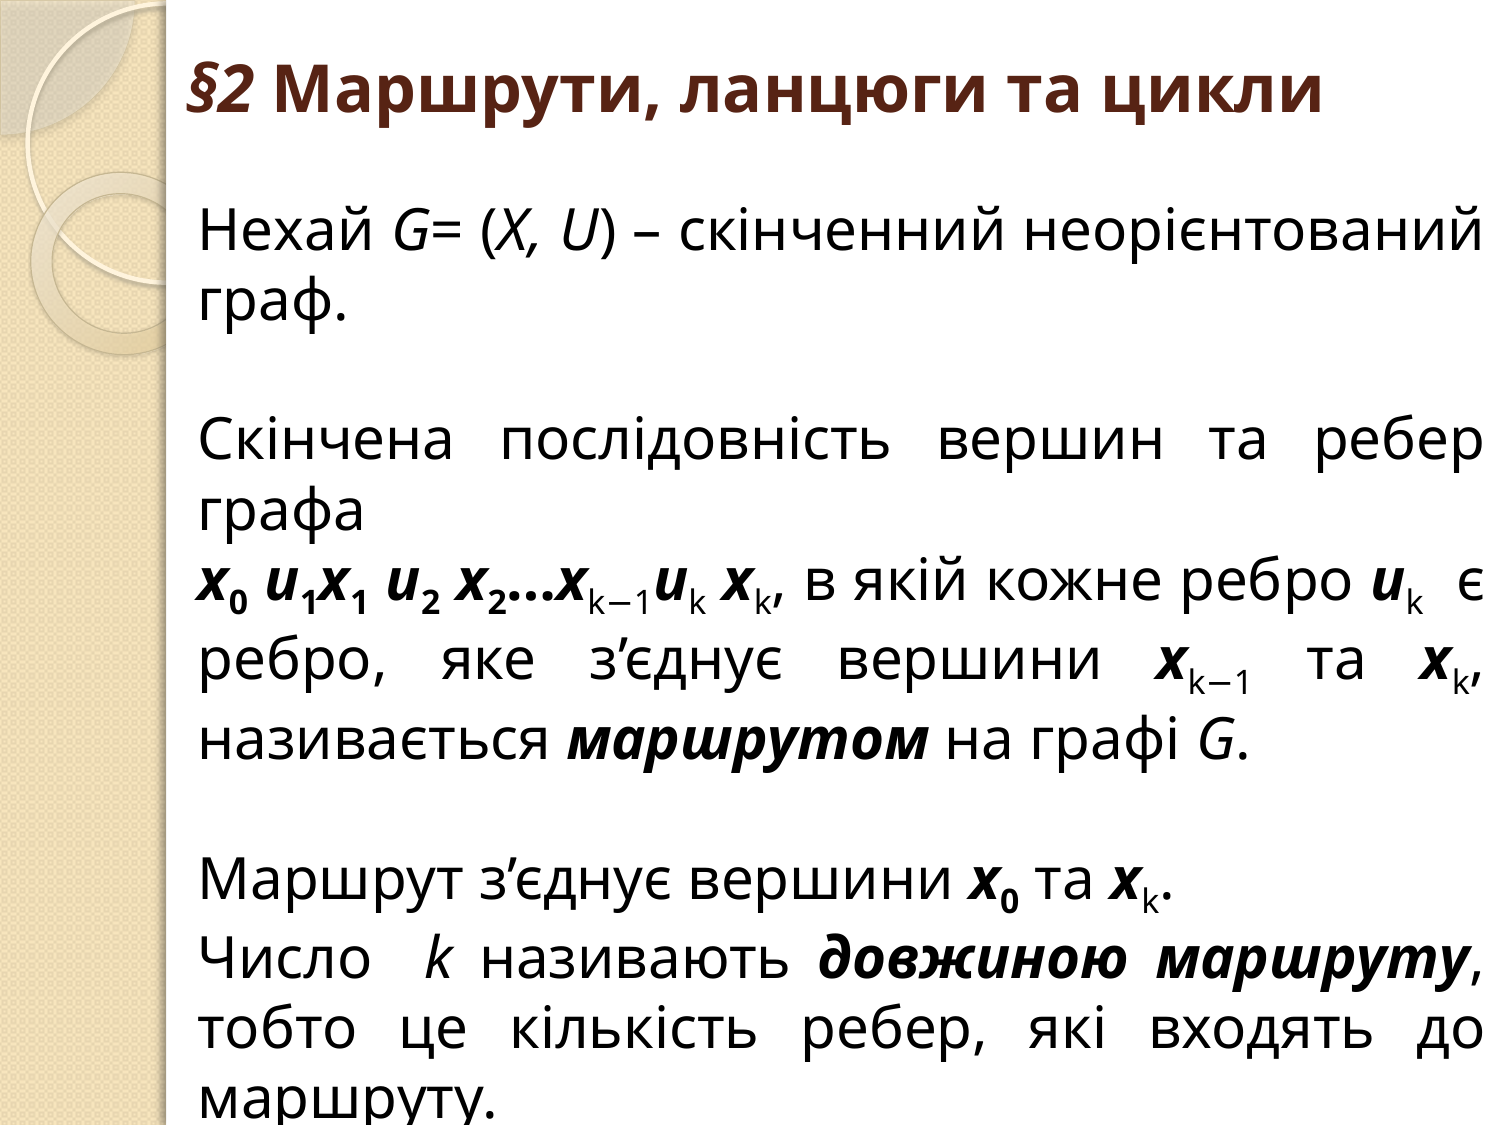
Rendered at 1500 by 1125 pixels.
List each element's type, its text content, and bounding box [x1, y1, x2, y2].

title §2 Маршрути, ланцюги та цикли [171, 19, 1500, 153]
text_box Нехай G= (X, U) – скінченний неорієнтований граф. Скінчена послідовність вершин та ребер графа x0 u1x1 u2 x2…xk−1uk xk, в якій кожне ребро uk є ребро, яке з’єднує вершини xk−1 та xk, називається маршрутом на графі G. Маршрут з’єднує вершини x0 та xk. Число k називають довжиною маршруту, тобто це кількість ребер, які входять до маршруту. Маршрут називають замкненим, якщо x0 = xk. [183, 184, 1500, 1125]
